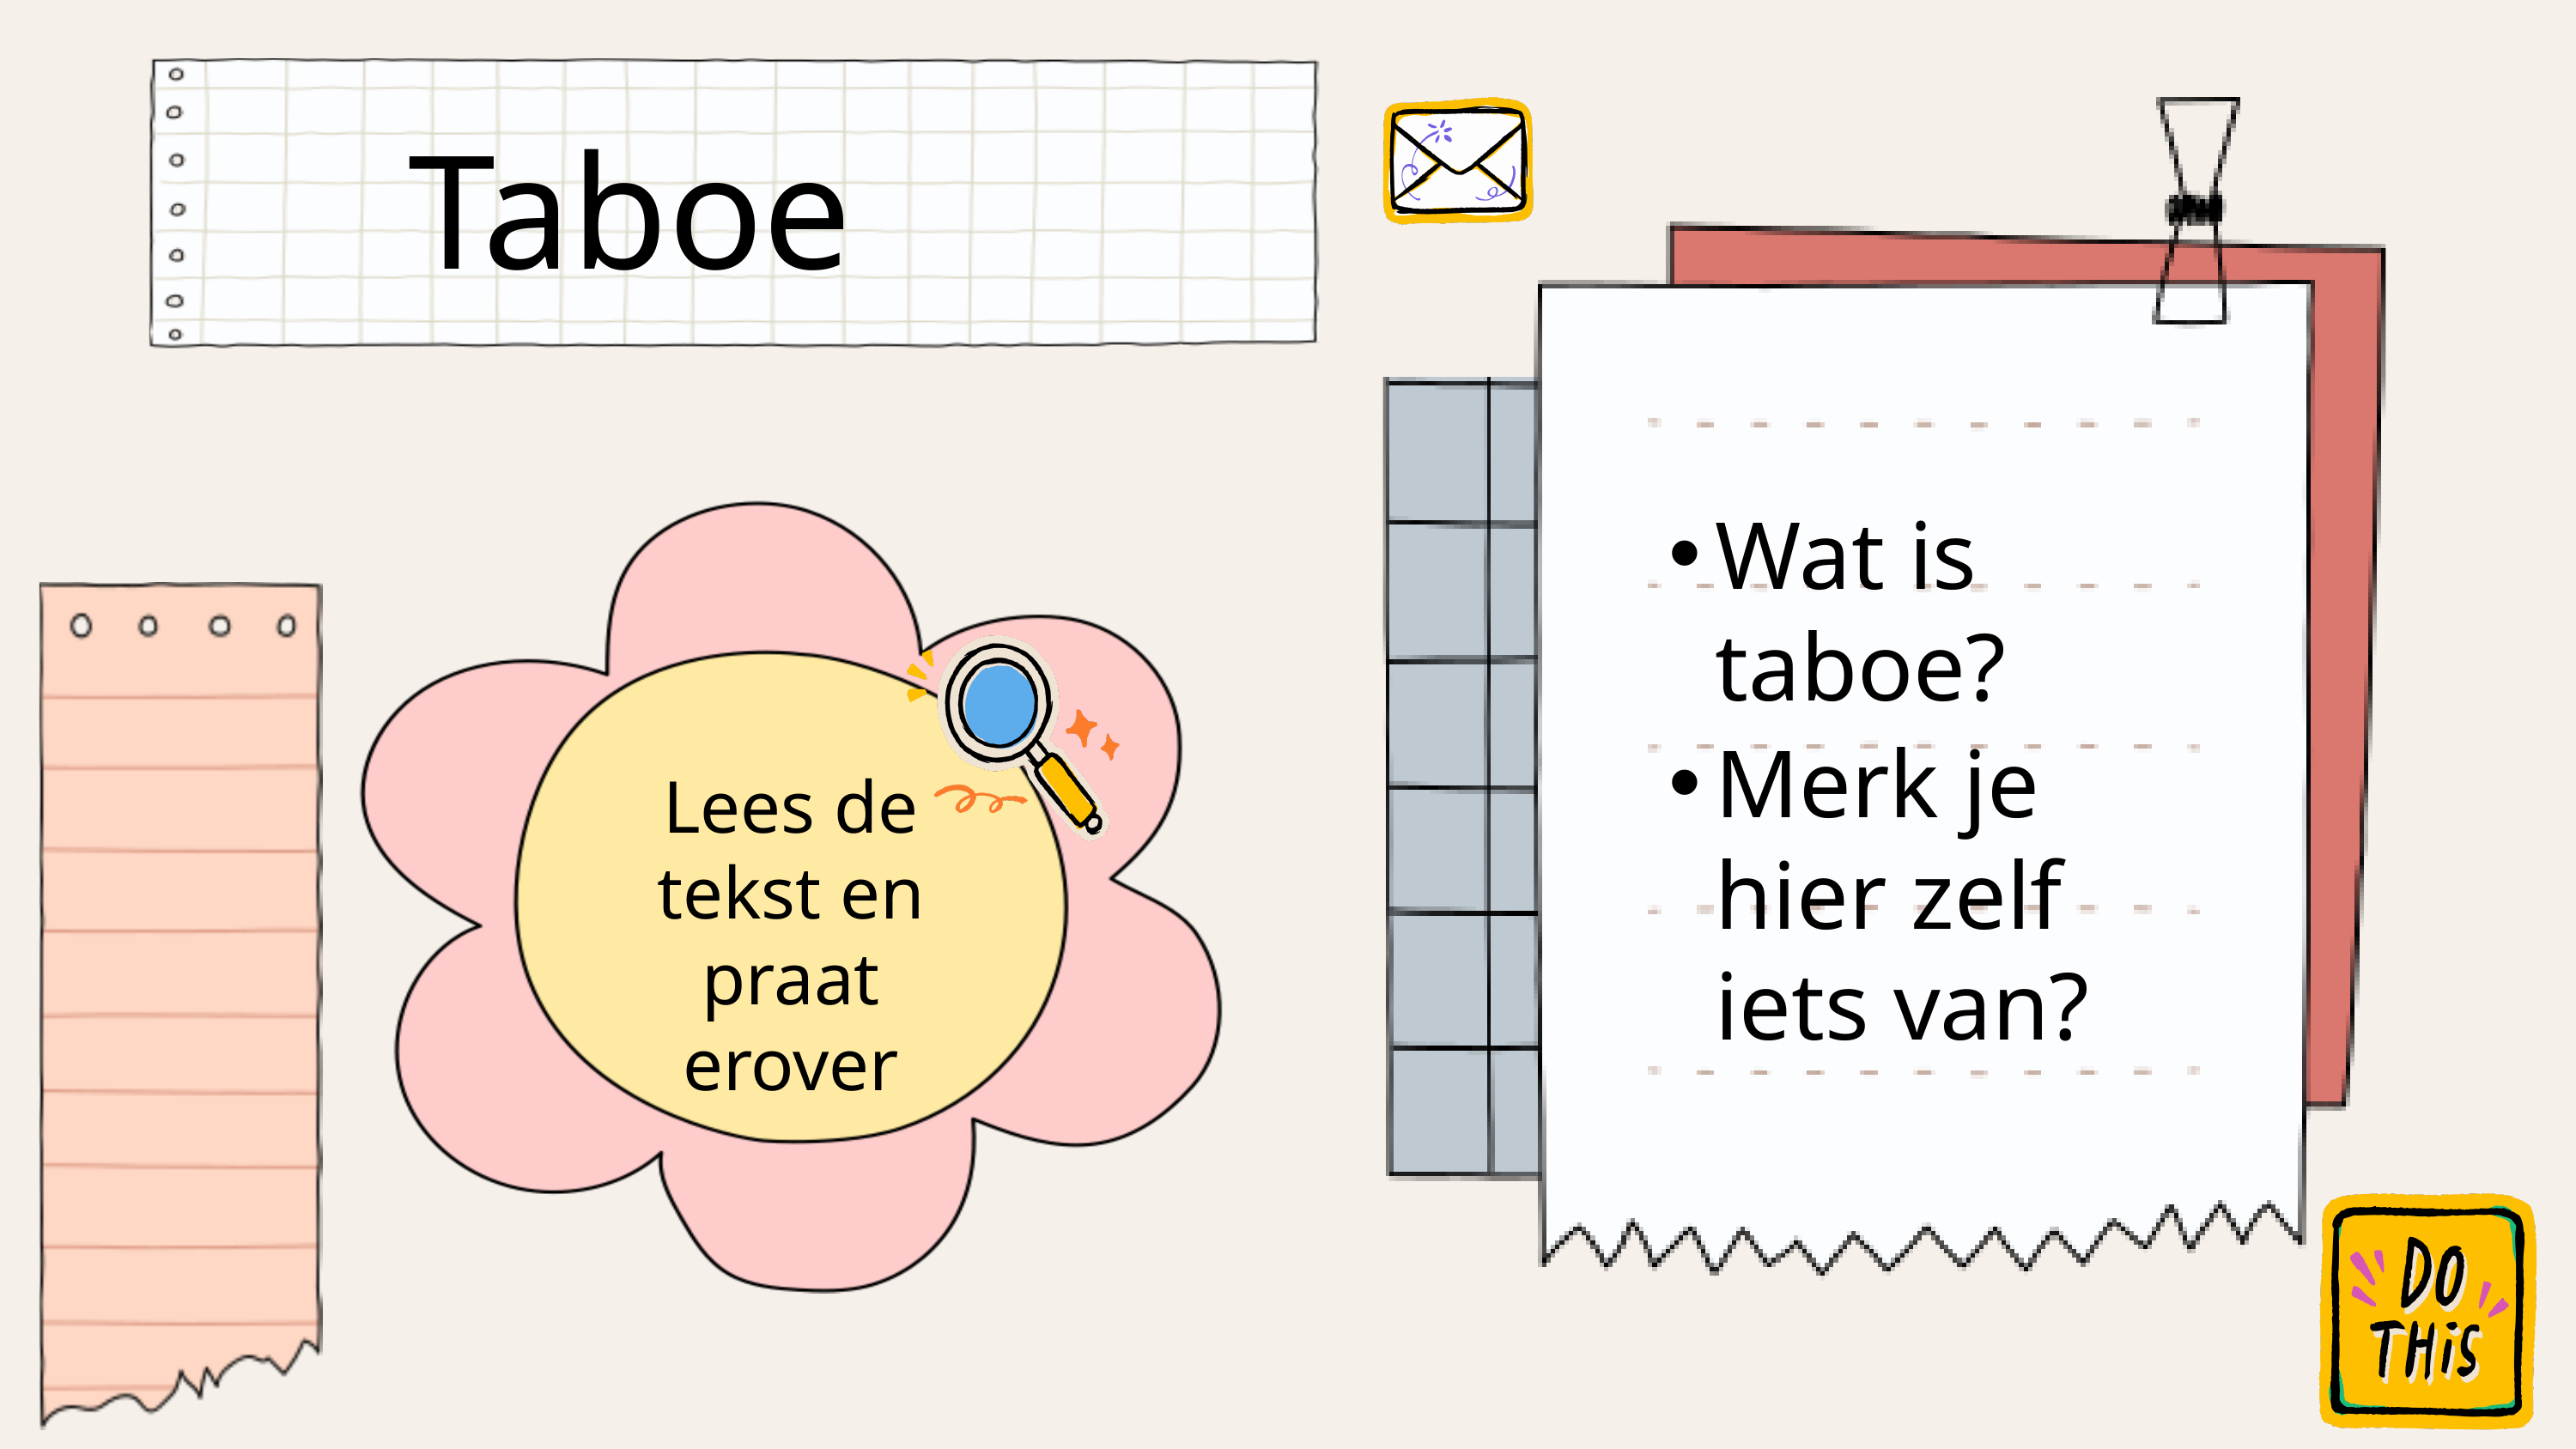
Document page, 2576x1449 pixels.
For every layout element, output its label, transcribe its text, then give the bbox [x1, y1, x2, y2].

text_box [1534, 97, 2386, 1281]
text_box [1382, 97, 1534, 225]
text_box [1382, 377, 1534, 1181]
text_box [39, 582, 323, 1430]
title Taboe [267, 97, 993, 315]
text_box [906, 634, 1120, 841]
text_box [351, 490, 1231, 1294]
text_box [149, 58, 1320, 350]
text_box [2318, 1192, 2537, 1430]
text_box Lees de tekst en praat erover [599, 755, 982, 1112]
list Wat is taboe? Merk je hier zelf iets van? [1640, 490, 2177, 1069]
